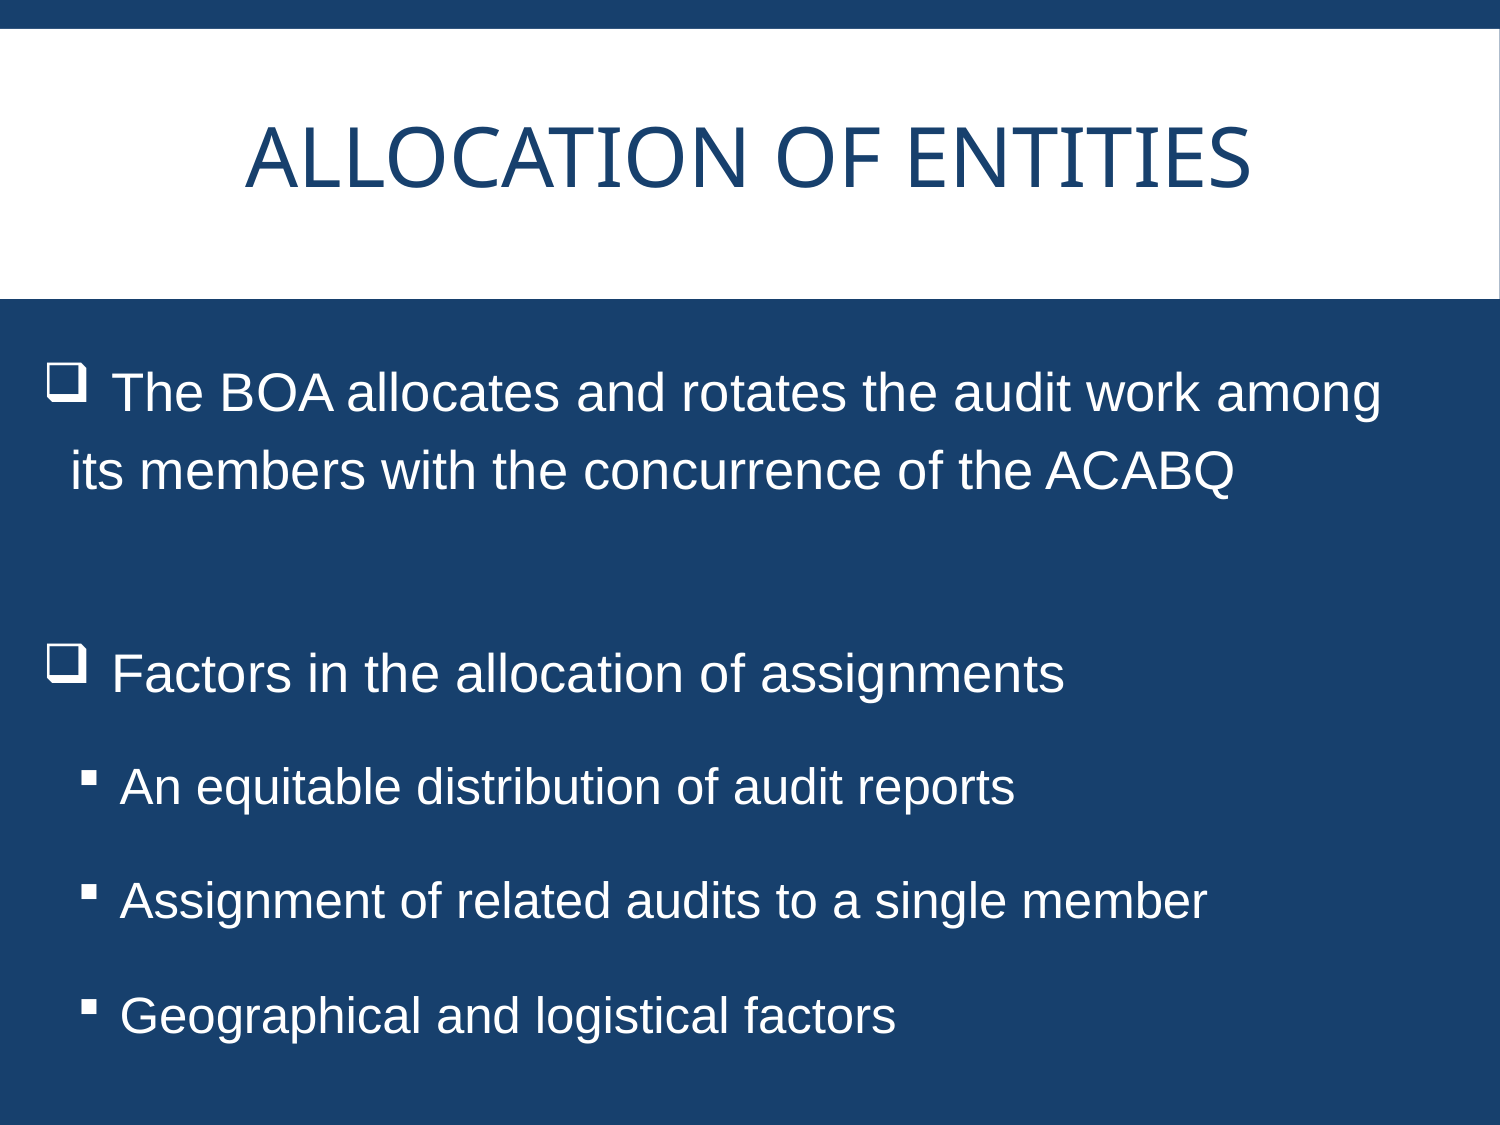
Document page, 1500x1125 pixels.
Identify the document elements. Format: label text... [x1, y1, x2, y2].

list The BOA allocates and rotates the audit work among its members with the concurrence of the ACABQ Factors in the allocation of assignments An equitable distribution of audit reports Assignment of related audits to a single member Geographical and logistical factors [27, 336, 1438, 1054]
title Allocation of entities [0, 99, 1500, 225]
